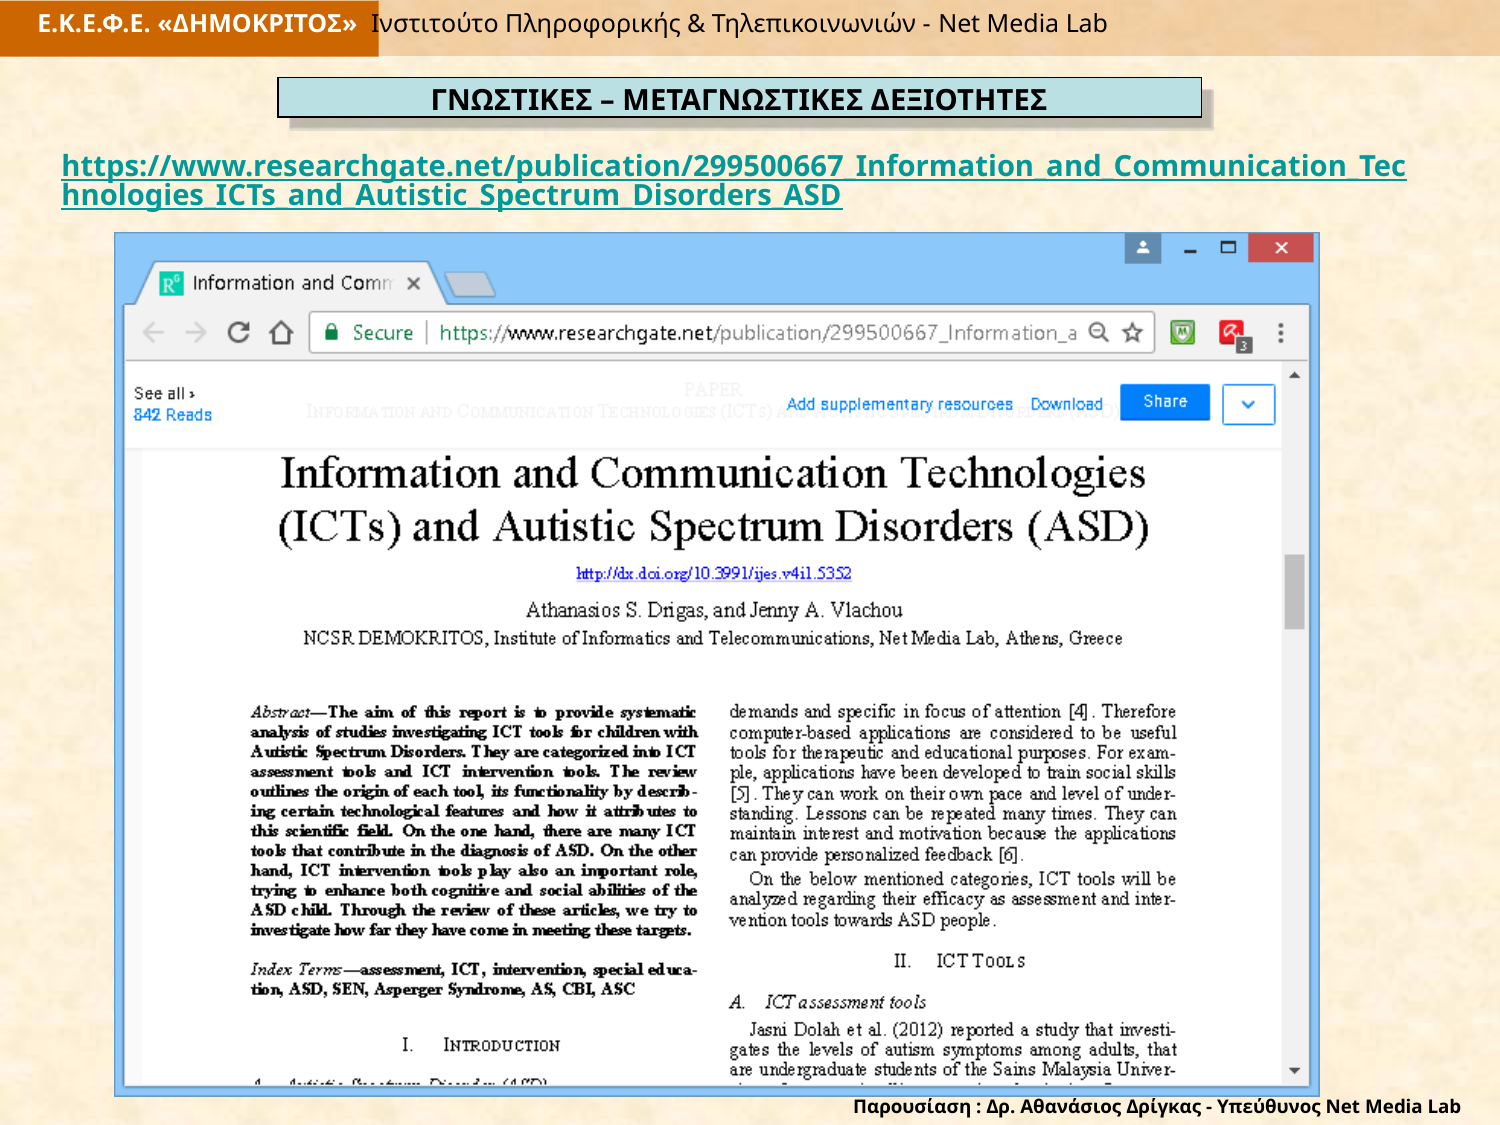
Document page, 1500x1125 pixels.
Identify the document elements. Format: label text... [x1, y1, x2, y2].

text_box ΓΝΩΣΤΙΚΕΣ – ΜΕΤΑΓΝΩΣΤΙΚΕΣ ΔΕΞΙΟΤΗΤΕΣ [258, 73, 1220, 95]
text_box [377, 0, 1500, 56]
text_box Ε.Κ.Ε.Φ.Ε. «ΔΗΜΟΚΡΙΤΟΣ» Ινστιτούτο Πληροφορικής & Τηλεπικοινωνιών - Net Media Lab [22, 0, 1364, 45]
text_box Παρουσίαση : Δρ. Αθανάσιος Δρίγκας - Υπεύθυνος Net Media Lab [838, 1087, 1500, 1125]
text_box https://www.researchgate.net/publication/299500667_Information_and_Communication_Technologies_ICTs_and_Autistic_Spectrum_Disorders_ASD [46, 95, 1425, 237]
text_box [0, 0, 379, 57]
picture [0, 56, 1500, 1125]
